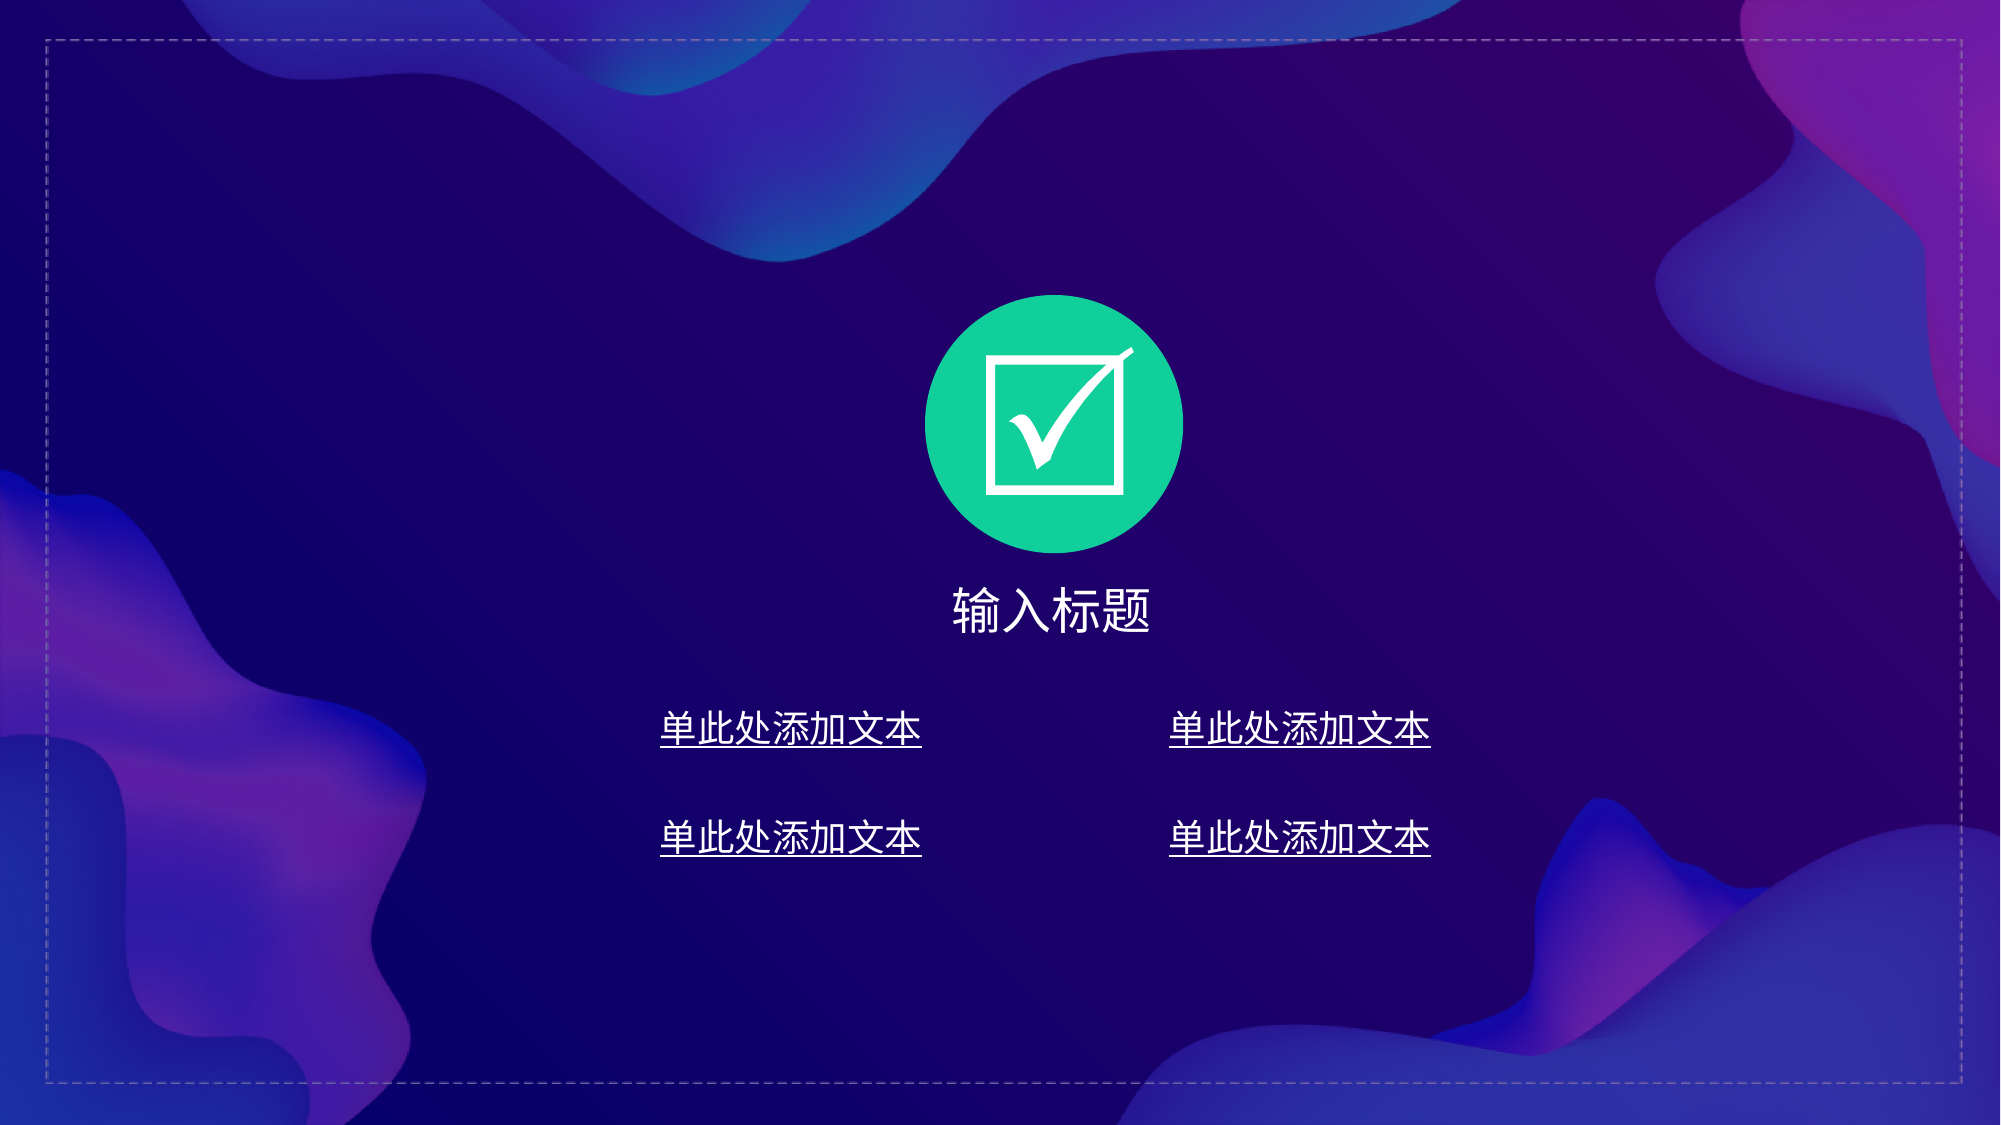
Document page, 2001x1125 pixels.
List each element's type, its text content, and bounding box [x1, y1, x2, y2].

text_box 单此处添加文本 [1093, 808, 1508, 865]
text_box 单此处添加文本 [1093, 699, 1508, 756]
picture [0, 0, 2001, 1125]
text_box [911, 294, 1192, 648]
text_box 单此处添加文本 [583, 808, 999, 865]
text_box 单此处添加文本 [583, 699, 999, 756]
